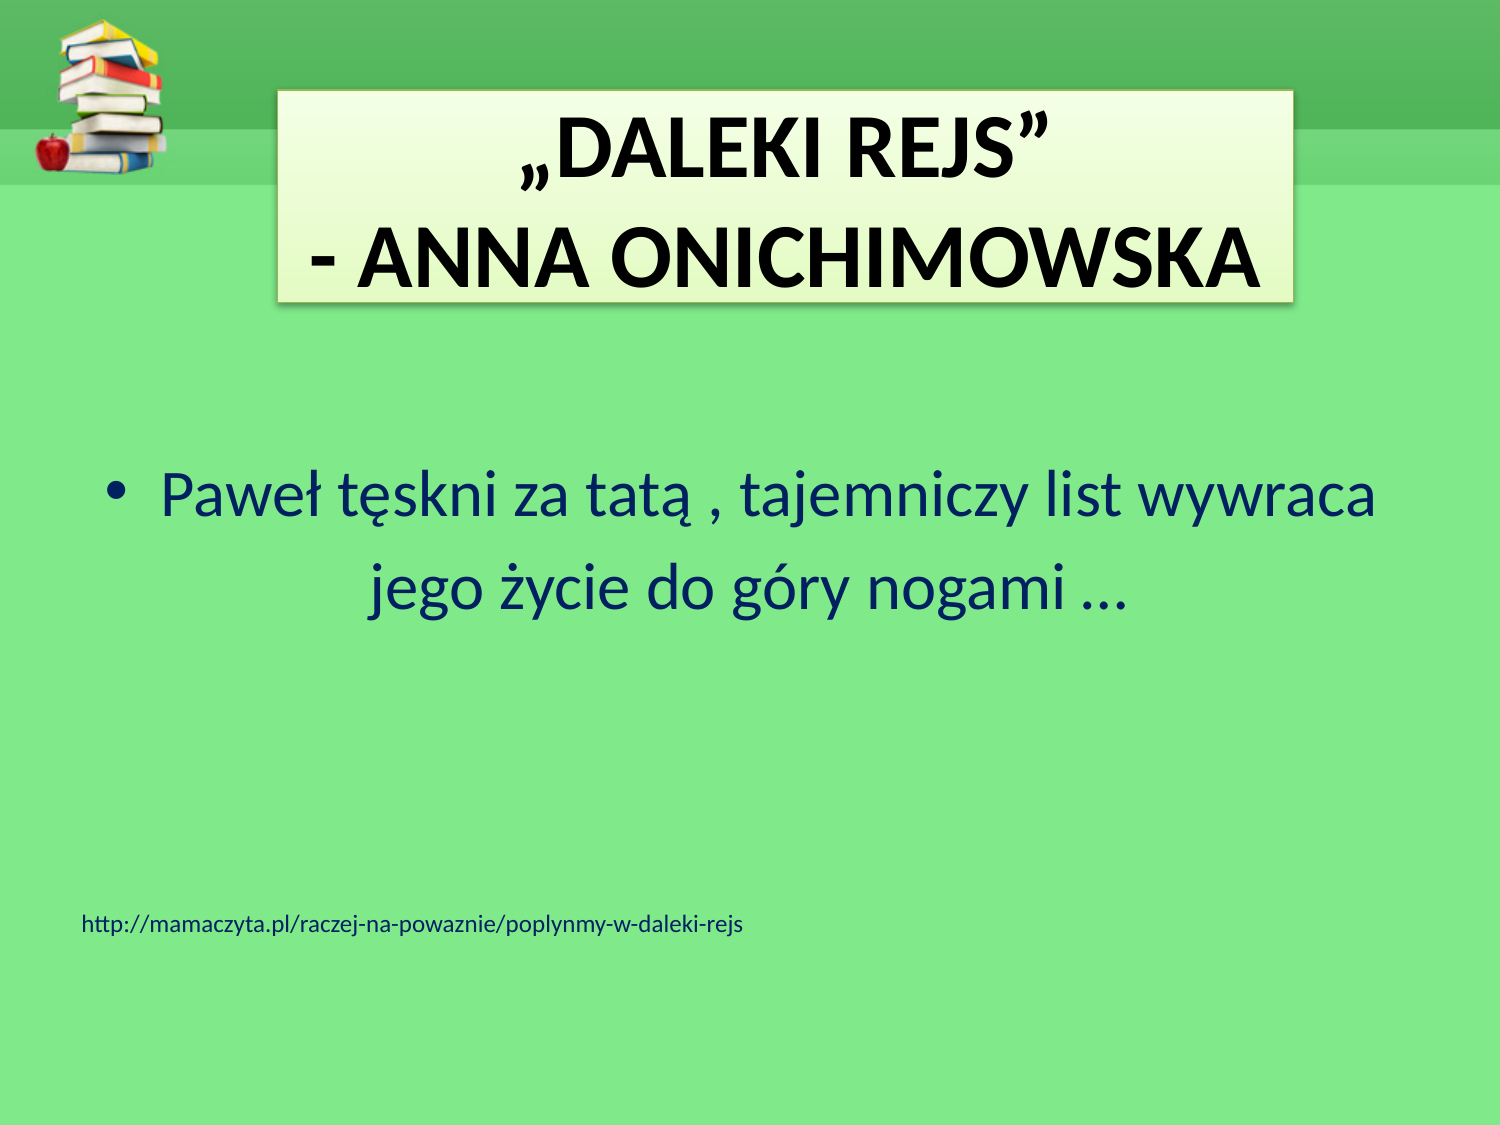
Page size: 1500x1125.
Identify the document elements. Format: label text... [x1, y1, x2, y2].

picture [0, 0, 1500, 1125]
list Paweł tęskni za tatą , tajemniczy list wywraca jego życie do góry nogami … http://mamaczyta.pl/raczej-na-powaznie/poplynmy-w-daleki-rejs [66, 255, 1417, 994]
title „DALEKI REJS” - ANNA ONICHIMOWSKA [277, 89, 1294, 255]
